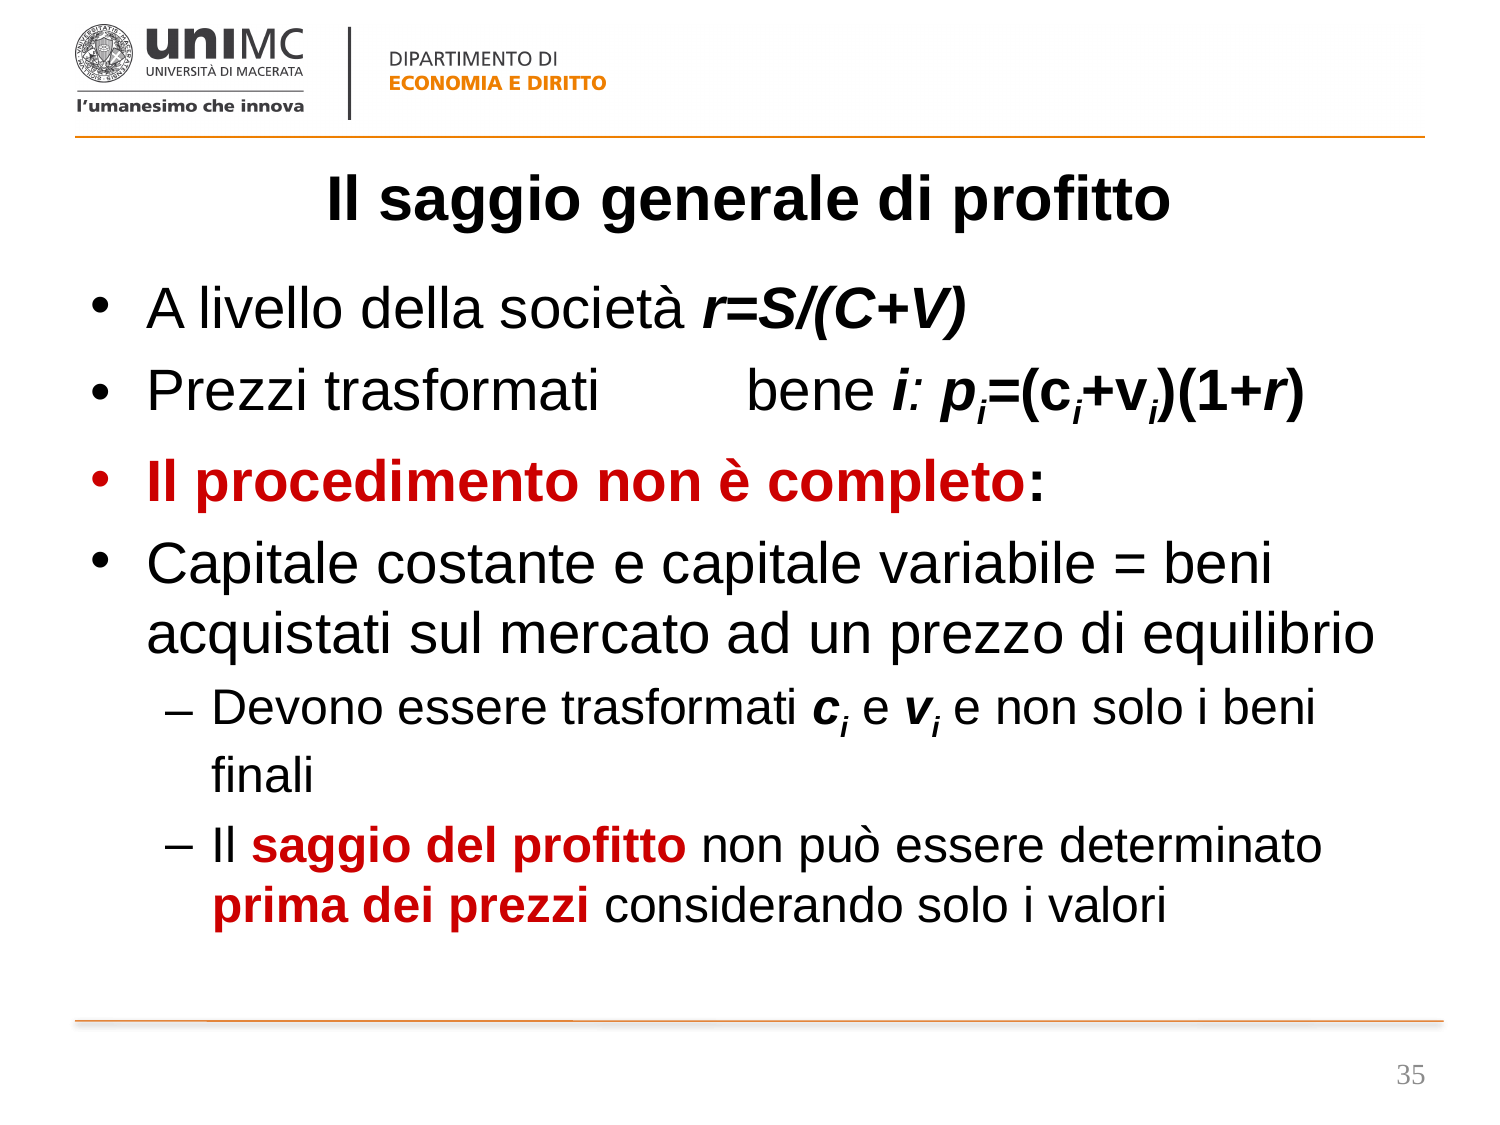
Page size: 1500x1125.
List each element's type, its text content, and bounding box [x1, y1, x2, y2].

picture [75, 24, 1425, 138]
list A livello della società r=S/(C+V) Prezzi trasformati bene i: pi=(ci+vi)(1+r) Il procedimento non è completo: Capitale costante e capitale variabile = beni acquistati sul mercato ad un prezzo di equilibrio Devono essere trasformati ci e vi e non solo i beni finali Il saggio del profitto non può essere determinato prima dei prezzi considerando solo i valori [75, 262, 1425, 1005]
title Il saggio generale di profitto [75, 149, 1425, 241]
slide_number 35 [1091, 1042, 1442, 1103]
